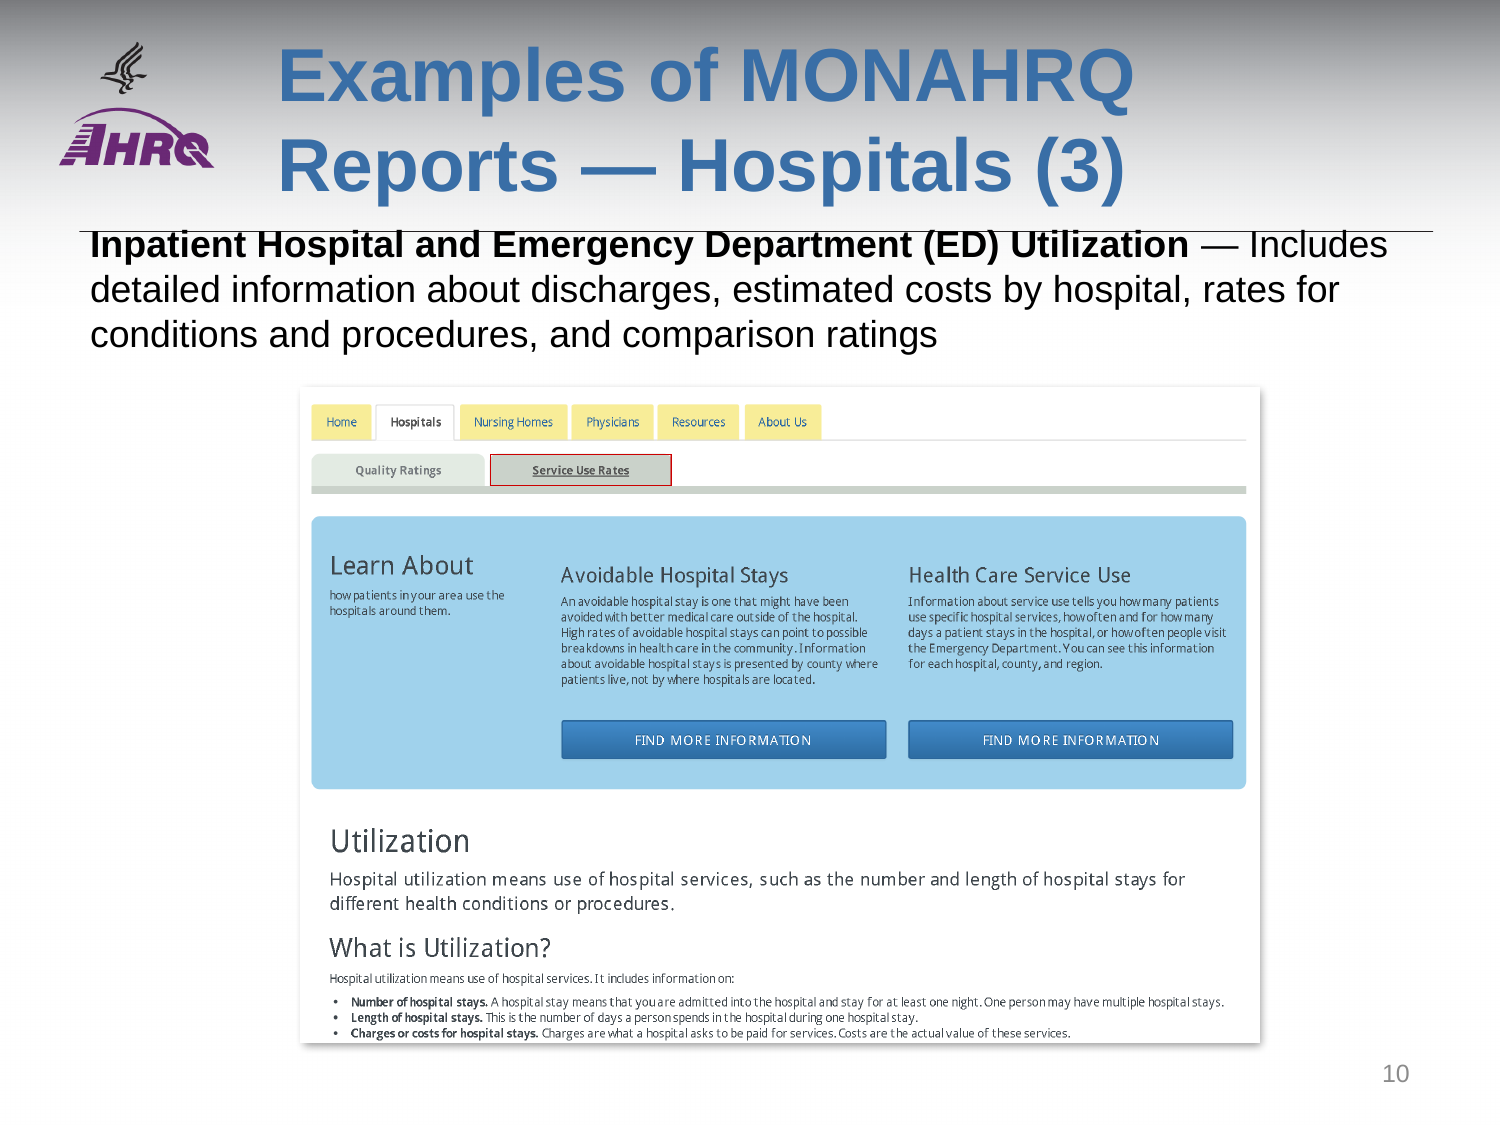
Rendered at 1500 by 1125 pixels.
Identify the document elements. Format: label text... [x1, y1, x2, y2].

title Examples of MONAHRQ Reports — Hospitals (3) [262, 45, 1425, 188]
picture [0, 0, 1500, 1125]
list Inpatient Hospital and Emergency Department (ED) Utilization — Includes detailed information about discharges, estimated costs by hospital, rates for conditions and procedures, and comparison ratings [75, 212, 1425, 363]
slide_number 10 [1074, 1042, 1425, 1103]
